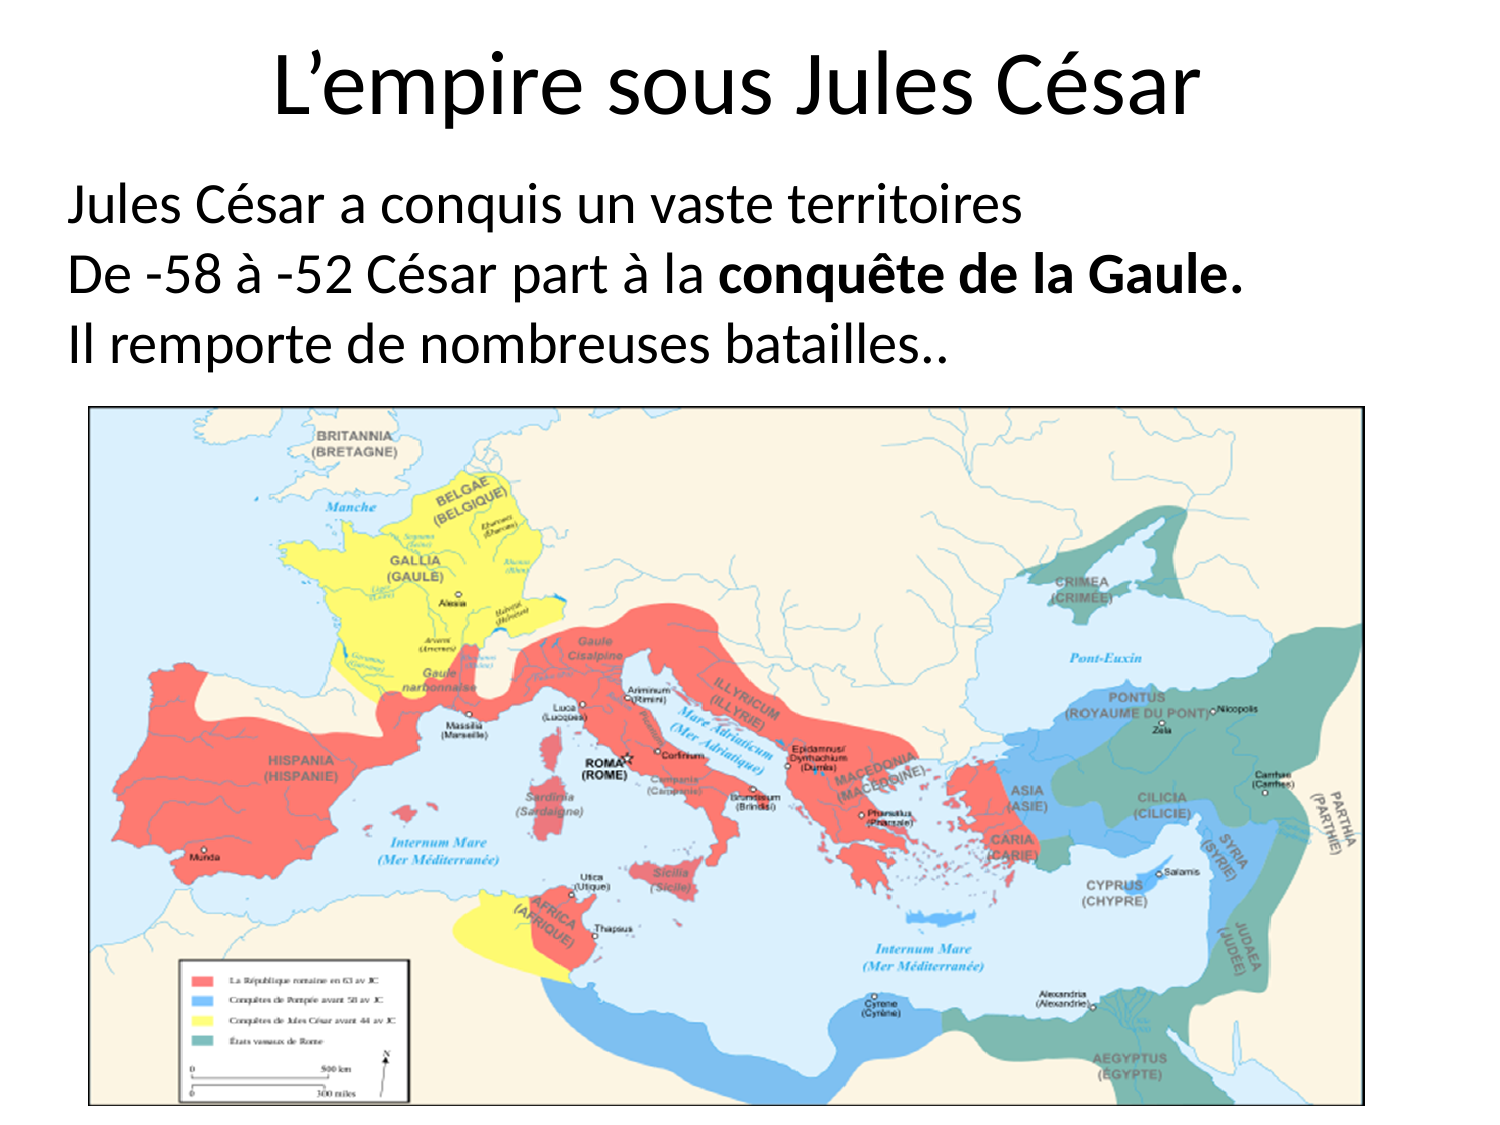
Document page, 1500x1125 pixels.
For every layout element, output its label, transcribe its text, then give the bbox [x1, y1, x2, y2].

text_box Jules César a conquis un vaste territoires De -58 à -52 César part à la conquête de la Gaule. Il remporte de nombreuses batailles.. [53, 158, 1471, 383]
picture [88, 405, 1365, 1107]
title L’empire sous Jules César [63, 0, 1414, 158]
